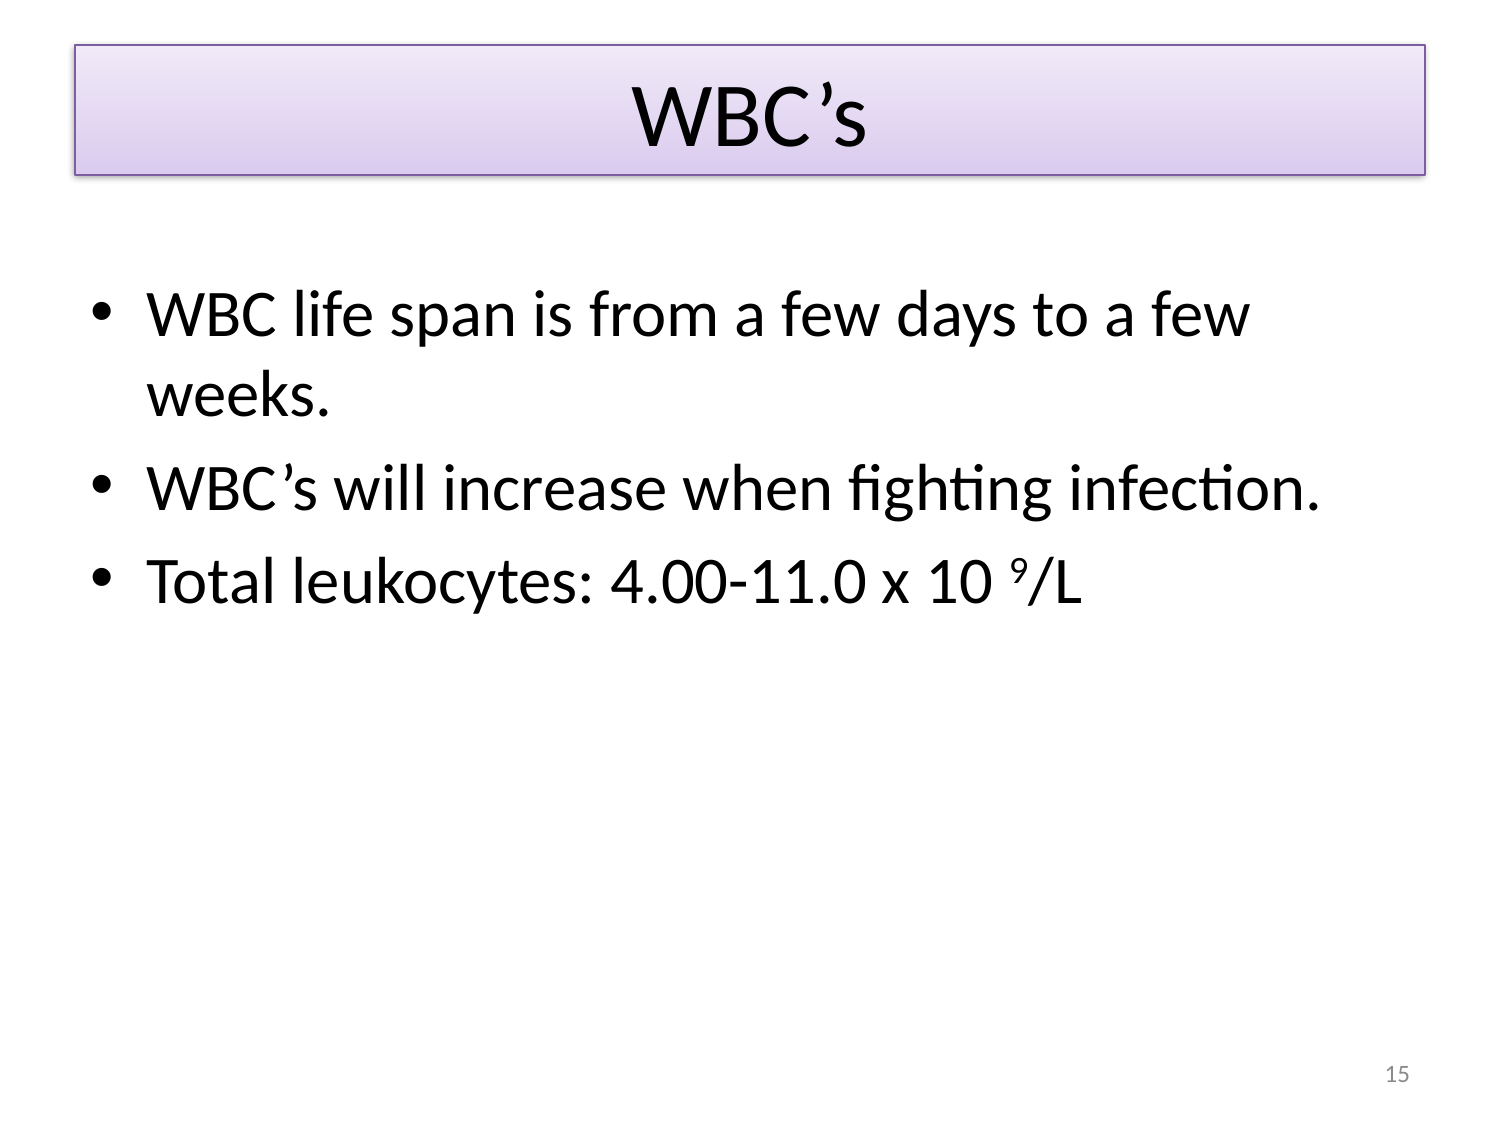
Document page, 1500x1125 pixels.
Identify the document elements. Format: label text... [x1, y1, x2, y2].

title WBC’s [74, 44, 1426, 176]
slide_number 15 [1074, 1042, 1425, 1103]
list WBC life span is from a few days to a few weeks. WBC’s will increase when fighting infection. Total leukocytes: 4.00-11.0 x 10 9/L [75, 262, 1425, 1005]
